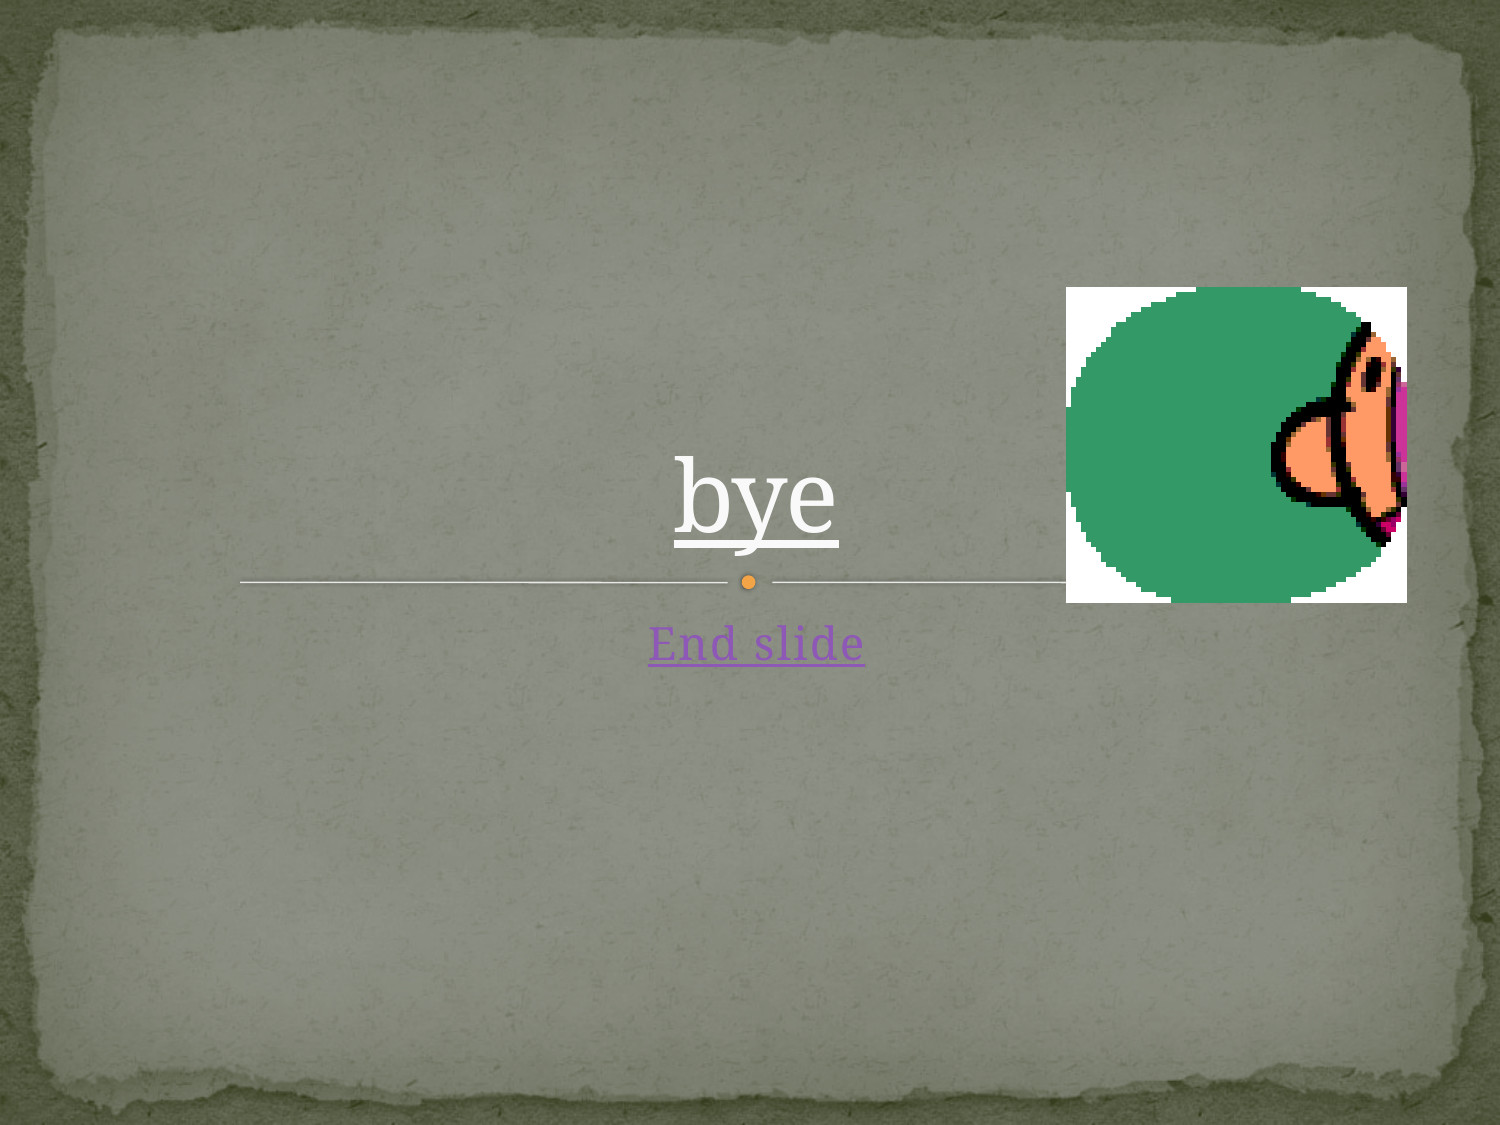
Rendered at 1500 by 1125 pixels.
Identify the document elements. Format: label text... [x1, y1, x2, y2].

title bye [74, 235, 1438, 561]
subtitle End slide [75, 606, 1438, 795]
picture [1066, 287, 1407, 603]
